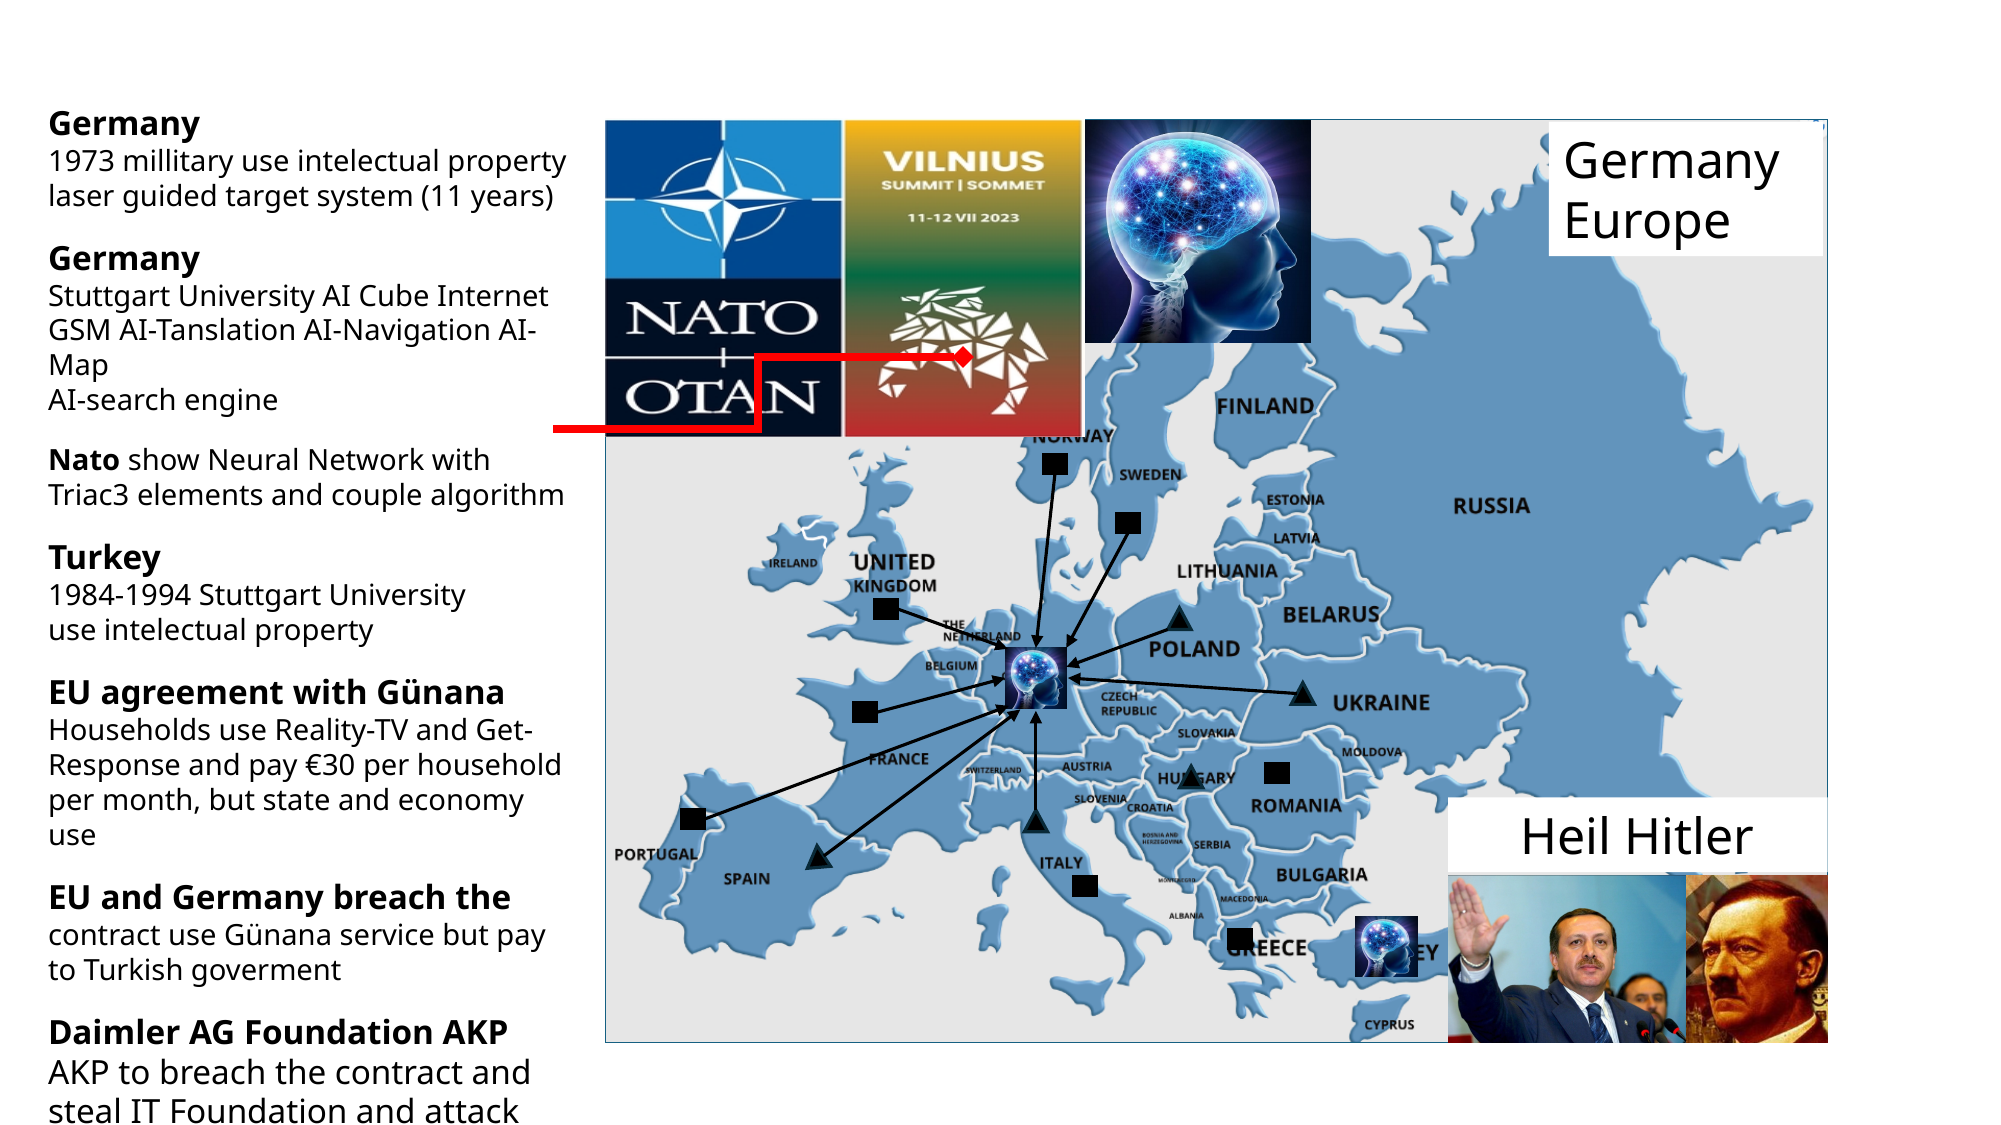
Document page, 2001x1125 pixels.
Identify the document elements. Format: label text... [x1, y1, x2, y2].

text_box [1035, 473, 1056, 649]
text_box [897, 608, 1009, 650]
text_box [1065, 531, 1129, 649]
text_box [1067, 677, 1298, 695]
picture [604, 117, 1829, 1044]
text_box Germany 1973 millitary use intelectual property laser guided target system (11 years) Germany Stuttgart University AI Cube Internet GSM AI-Tanslation AI-Navigation AI-Map AI-search engine Nato show Neural Network with Triac3 elements and couple algorithm Turkey 1984-1994 Stuttgart University use intelectual property EU agreement with Günana Households use Reality-TV and Get-Response and pay €30 per household per month, but state and economy use EU and Germany breach the contract use Günana service but pay to Turkish goverment Daimler AG Foundation AKP AKP to breach the contract and steal IT Foundation and attack New York Stock-Excahnge [33, 94, 592, 1125]
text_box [1065, 628, 1169, 668]
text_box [875, 677, 1006, 713]
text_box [552, 356, 964, 430]
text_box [823, 708, 1021, 857]
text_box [703, 705, 1010, 820]
